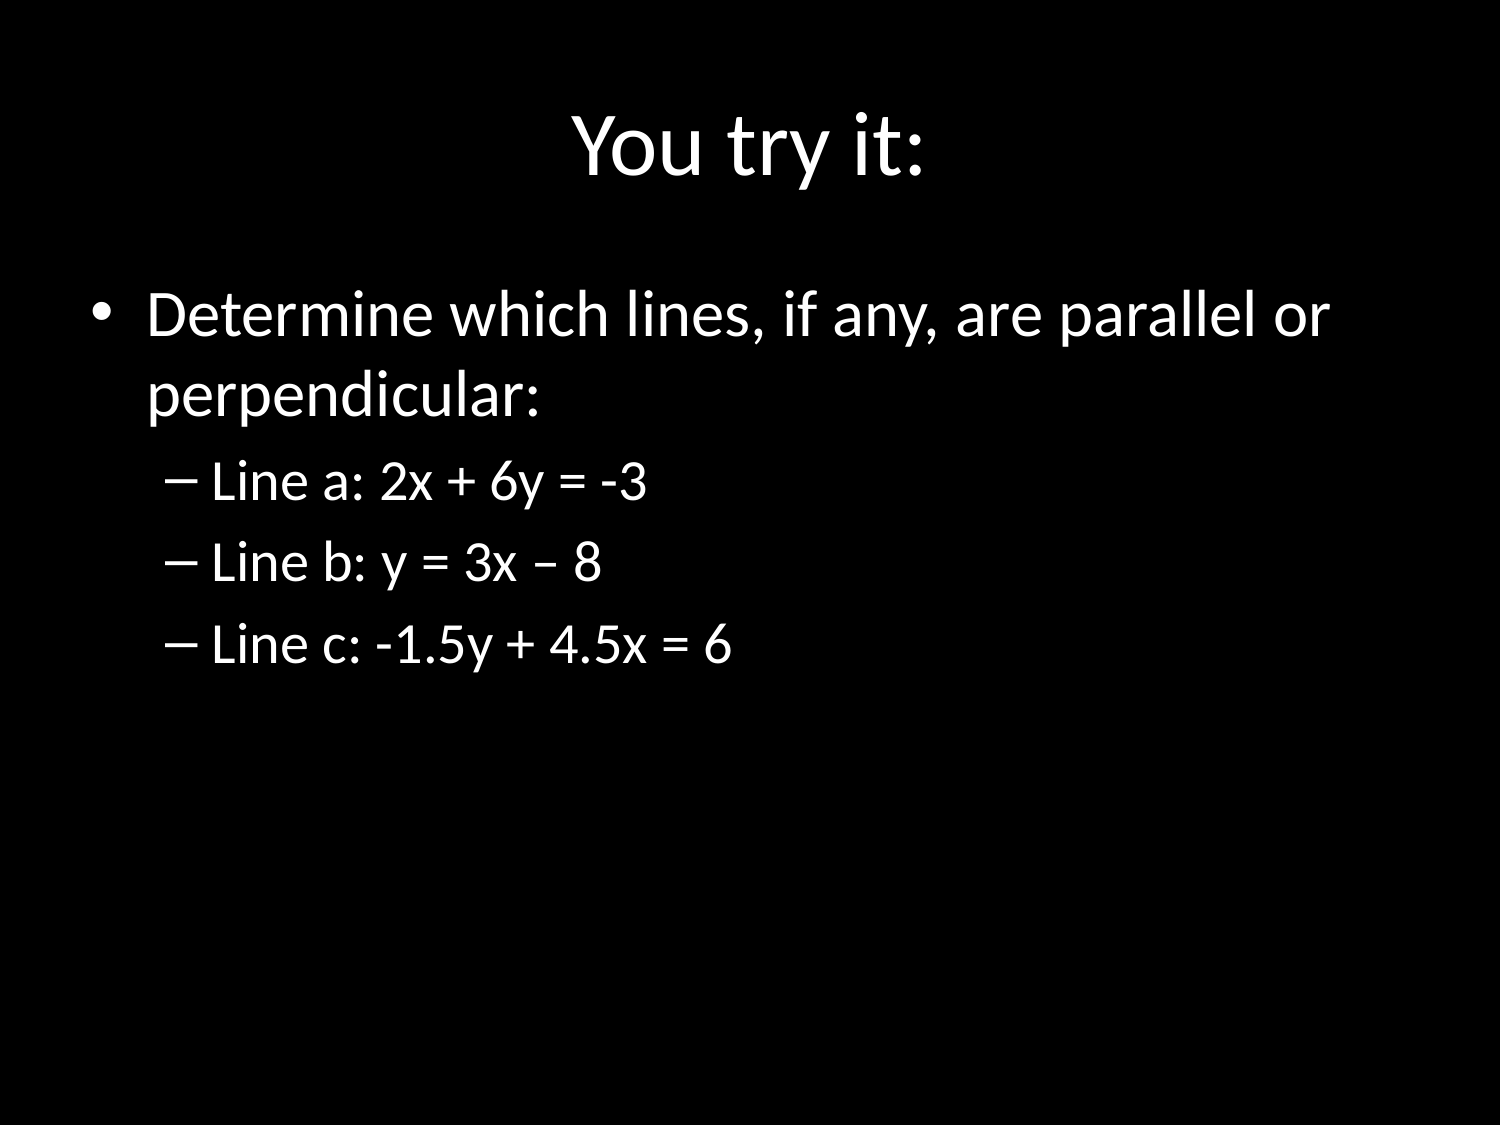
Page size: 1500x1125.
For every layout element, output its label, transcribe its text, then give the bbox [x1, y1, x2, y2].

title You try it: [75, 45, 1425, 233]
list Determine which lines, if any, are parallel or perpendicular: Line a: 2x + 6y = -3 Line b: y = 3x – 8 Line c: -1.5y + 4.5x = 6 [75, 262, 1425, 1005]
